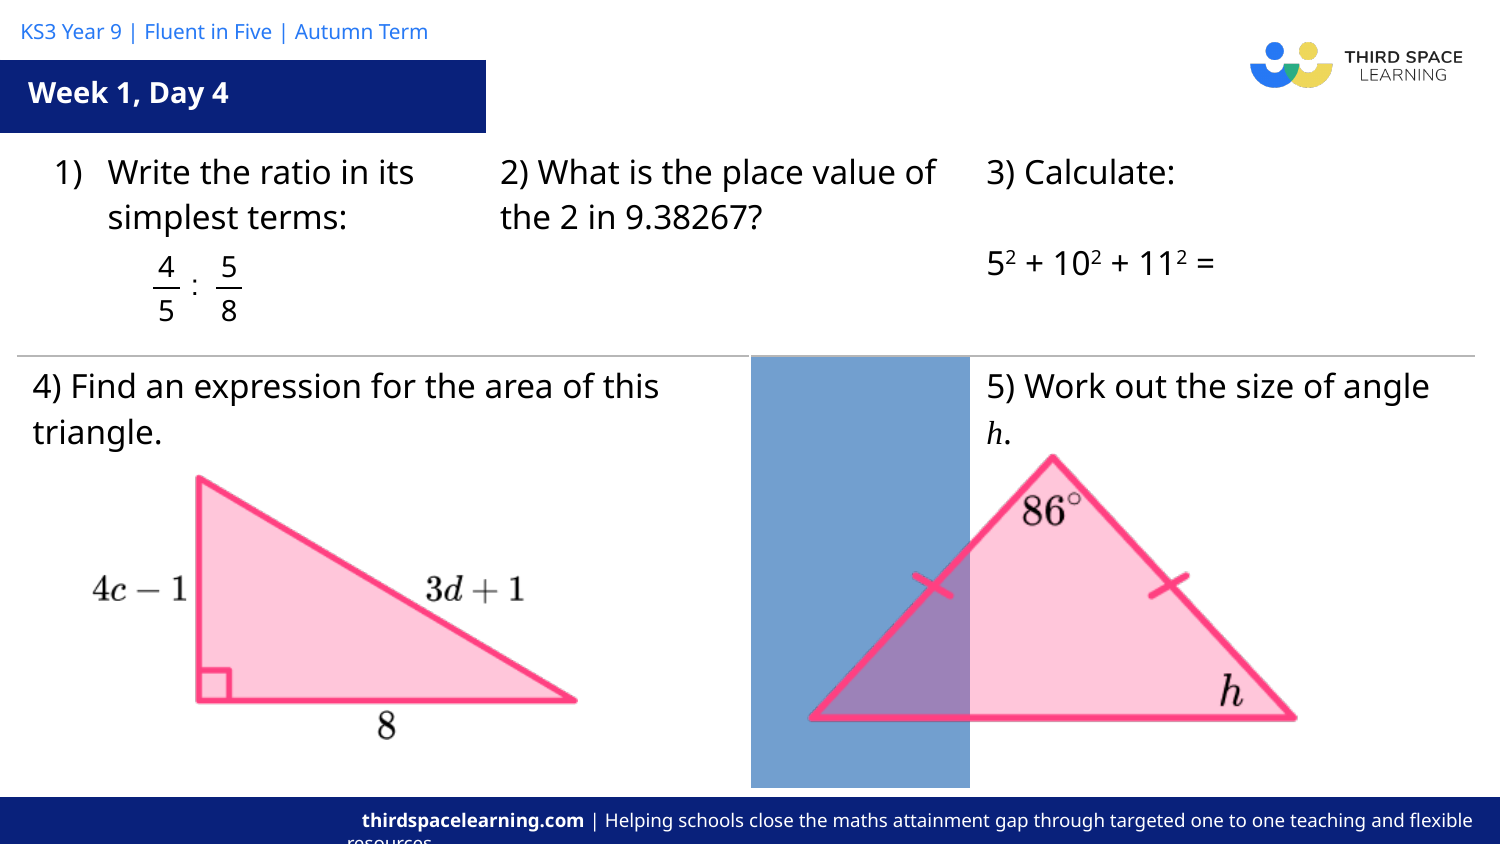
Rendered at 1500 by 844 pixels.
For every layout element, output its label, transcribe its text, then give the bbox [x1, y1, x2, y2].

table_cell 4) Find an expression for the area of this triangle. [19, 357, 749, 787]
text_box Week 1, Day 4 [13, 59, 383, 125]
table_cell 5) Work out the size of angle h. [972, 357, 1474, 787]
table_header Write the ratio in its simplest terms: [19, 142, 484, 355]
table_header 3) Calculate: 52 + 102 + 112 = [972, 142, 1474, 355]
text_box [153, 248, 243, 328]
picture [1250, 33, 1465, 99]
picture [775, 453, 1333, 806]
table_header 2) What is the place value of the 2 in 9.38267? [486, 142, 970, 355]
picture [92, 474, 578, 740]
